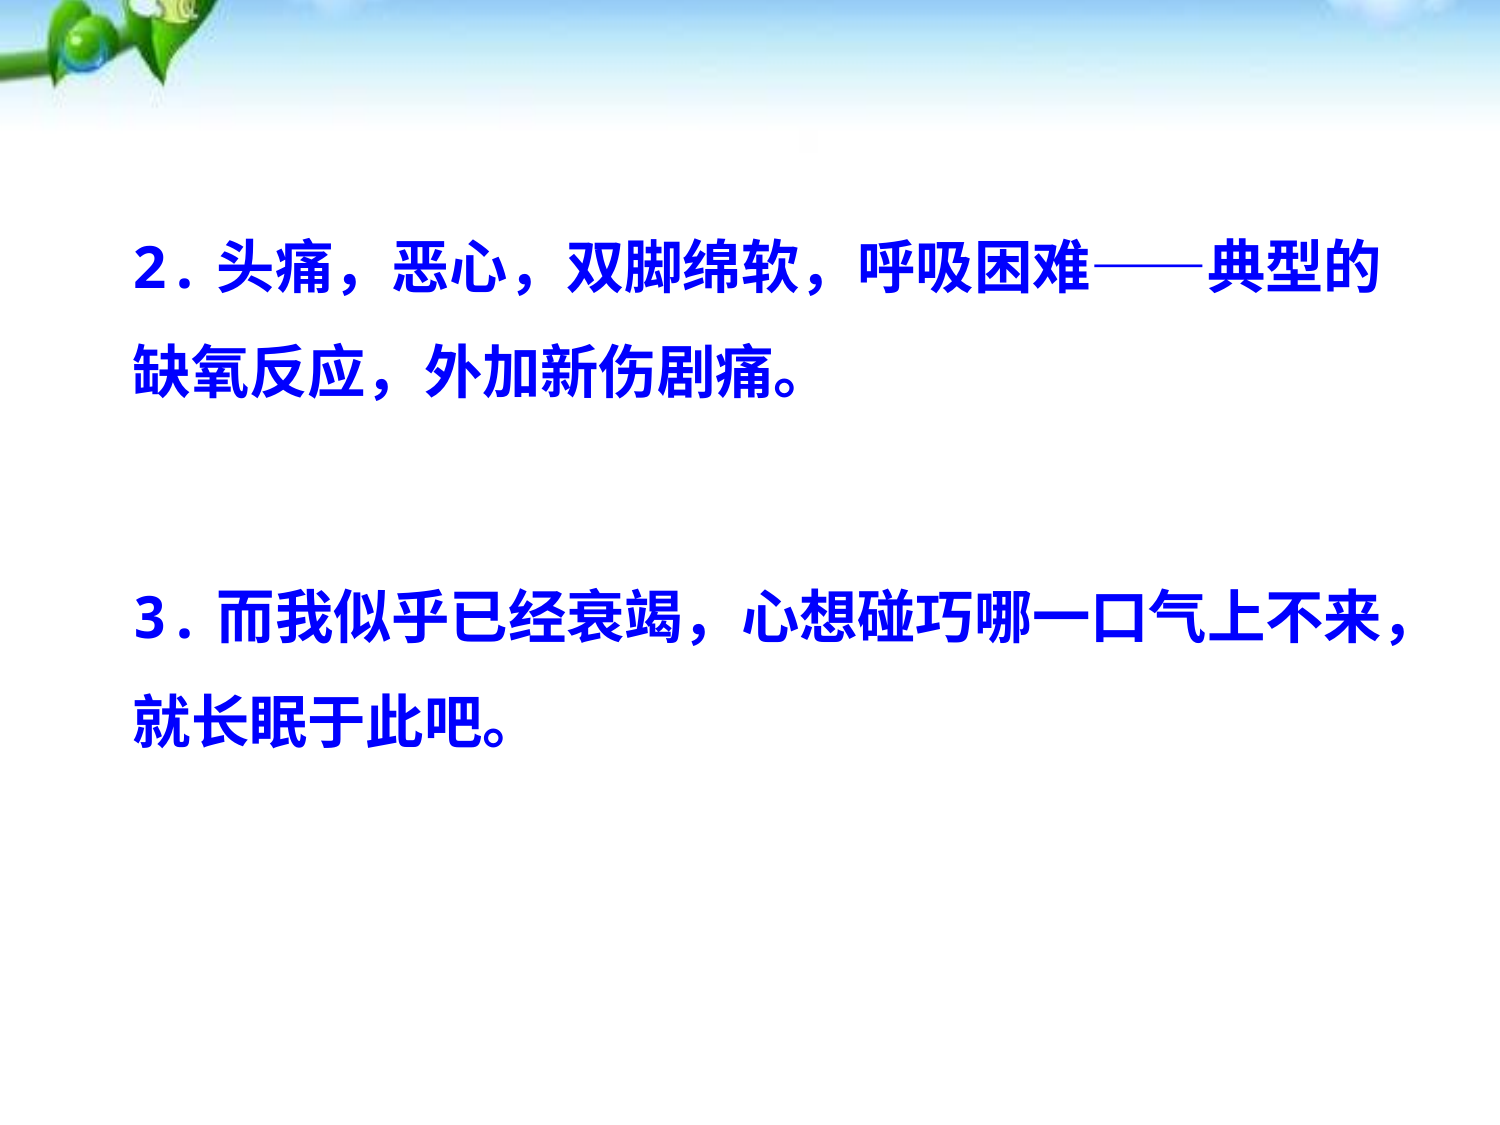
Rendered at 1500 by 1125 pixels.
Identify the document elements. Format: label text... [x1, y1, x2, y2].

text_box 3.而我似乎已经衰竭，心想碰巧哪一口气上不来，就长眠于此吧。 [118, 537, 1429, 763]
text_box 2.头痛，恶心，双脚绵软，呼吸困难——典型的缺氧反应，外加新伤剧痛。 [118, 188, 1429, 413]
picture [0, 0, 1500, 1125]
